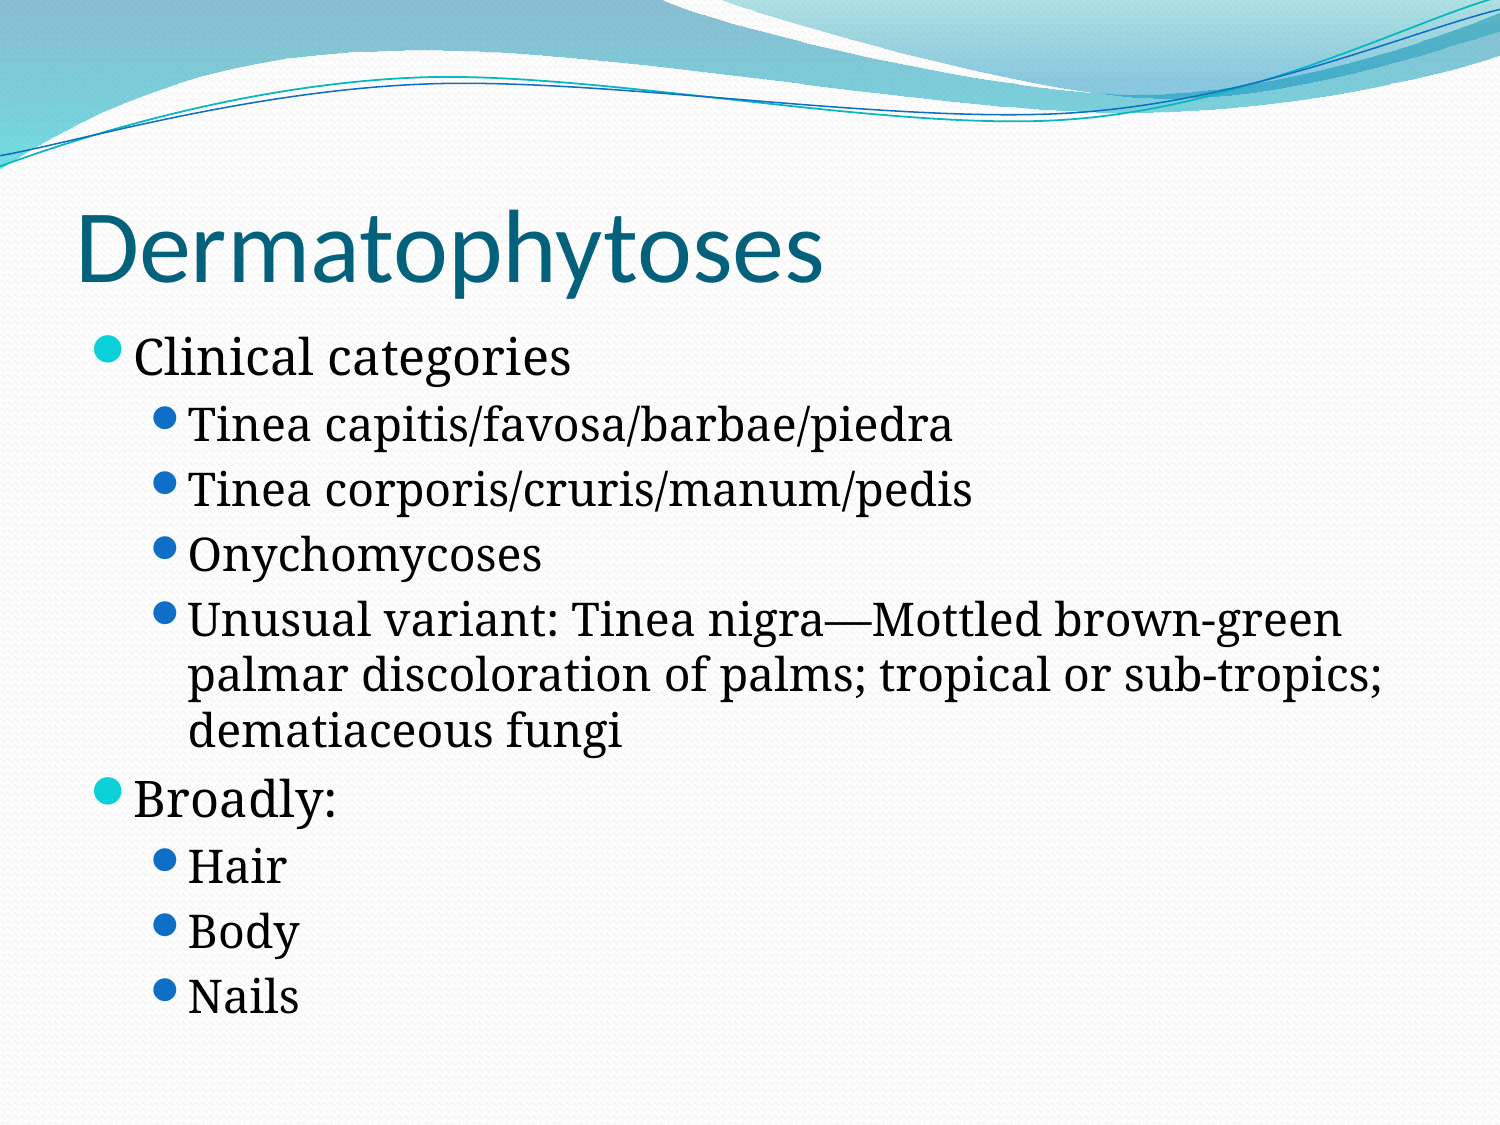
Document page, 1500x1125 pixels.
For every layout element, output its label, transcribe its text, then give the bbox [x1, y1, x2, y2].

title Dermatophytoses [74, 115, 1426, 304]
list Clinical categories Tinea capitis/favosa/barbae/piedra Tinea corporis/cruris/manum/pedis Onychomycoses Unusual variant: Tinea nigra—Mottled brown-green palmar discoloration of palms; tropical or sub-tropics; dematiaceous fungi Broadly: Hair Body Nails [74, 317, 1426, 1038]
